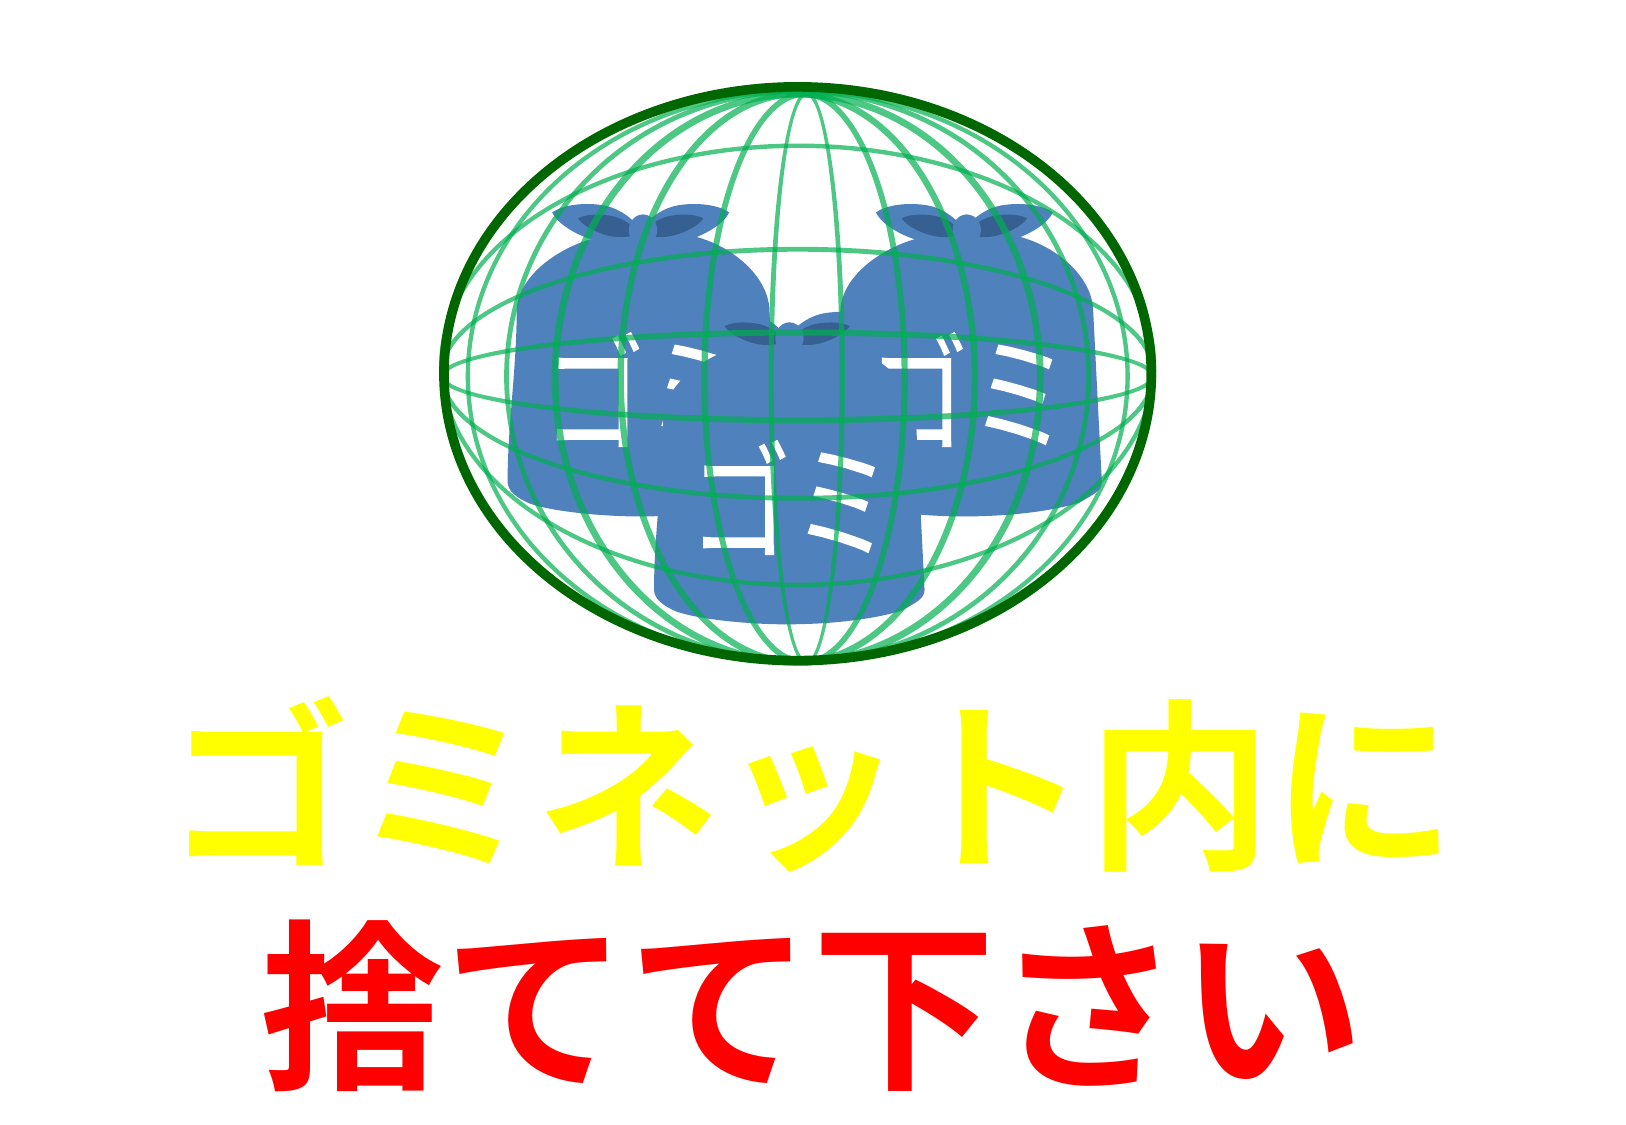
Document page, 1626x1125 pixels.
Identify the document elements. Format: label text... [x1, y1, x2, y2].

text_box ゴミネット内に 捨てて下さい [0, 665, 1625, 1120]
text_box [438, 81, 1157, 666]
